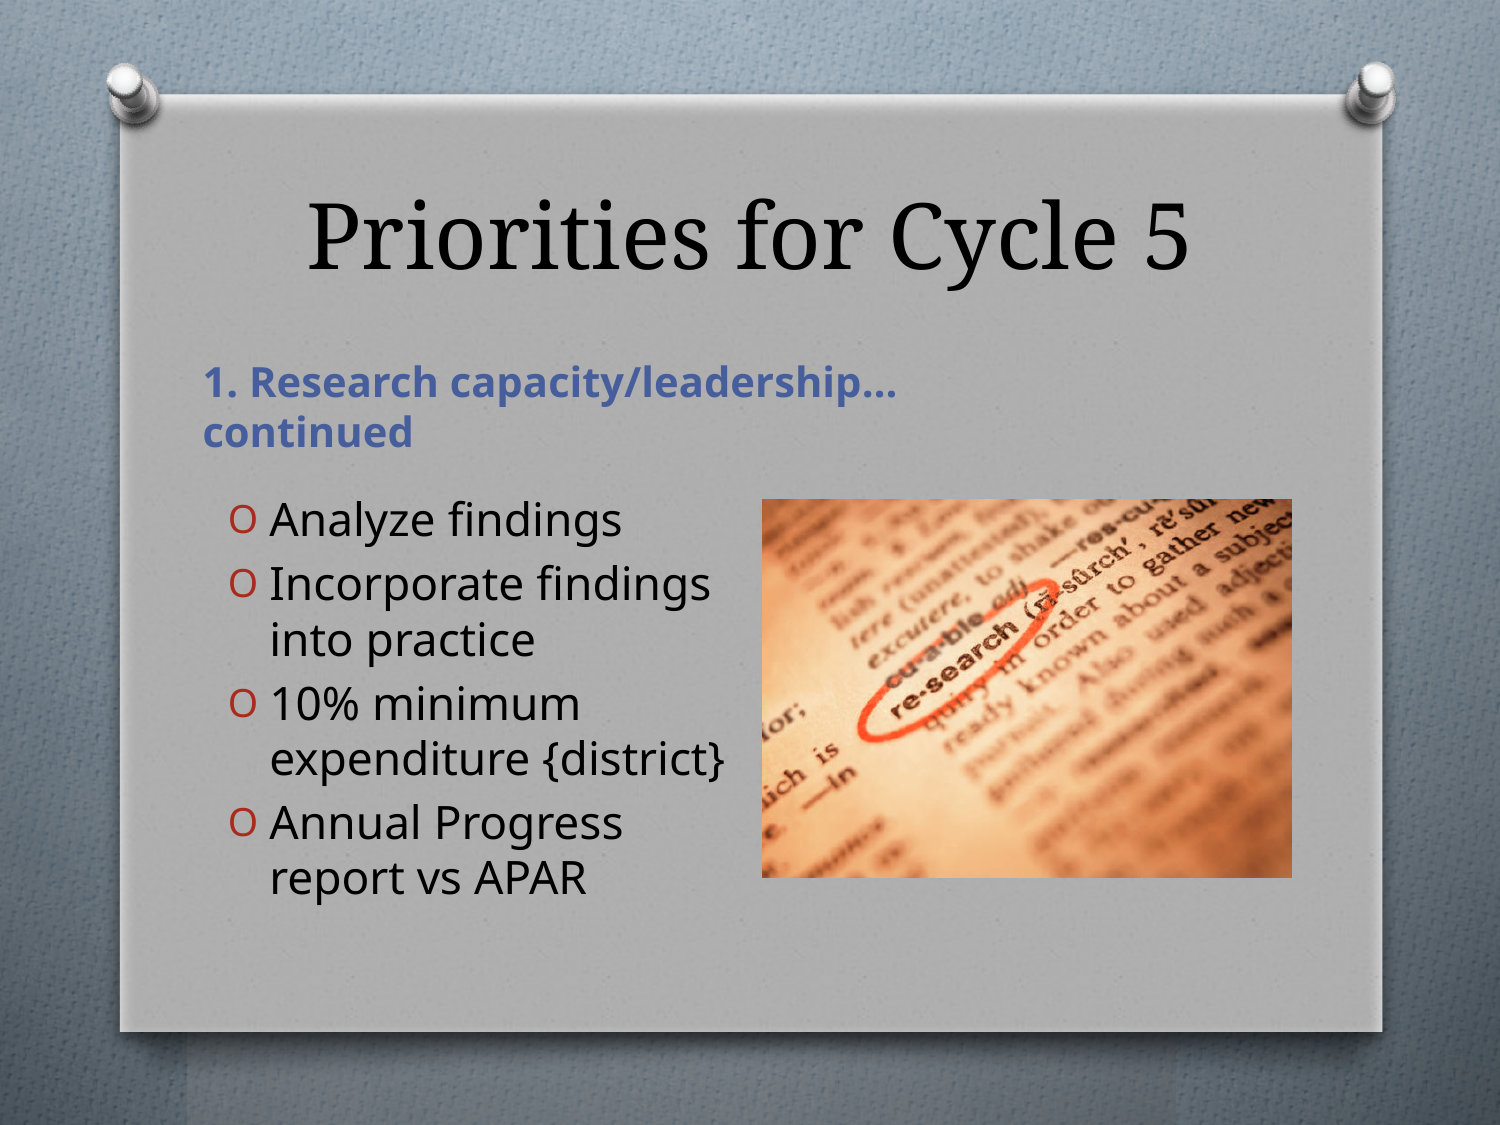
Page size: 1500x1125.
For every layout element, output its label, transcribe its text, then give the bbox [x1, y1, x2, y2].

title Priorities for Cycle 5 [179, 134, 1323, 332]
picture [75, 29, 198, 153]
list Analyze findings Incorporate findings into practice 10% minimum expenditure {district} Annual Progress report vs APAR [213, 483, 743, 939]
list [762, 499, 1293, 878]
list 1. Research capacity/leadership…continued [187, 348, 1100, 483]
picture [1317, 35, 1439, 156]
